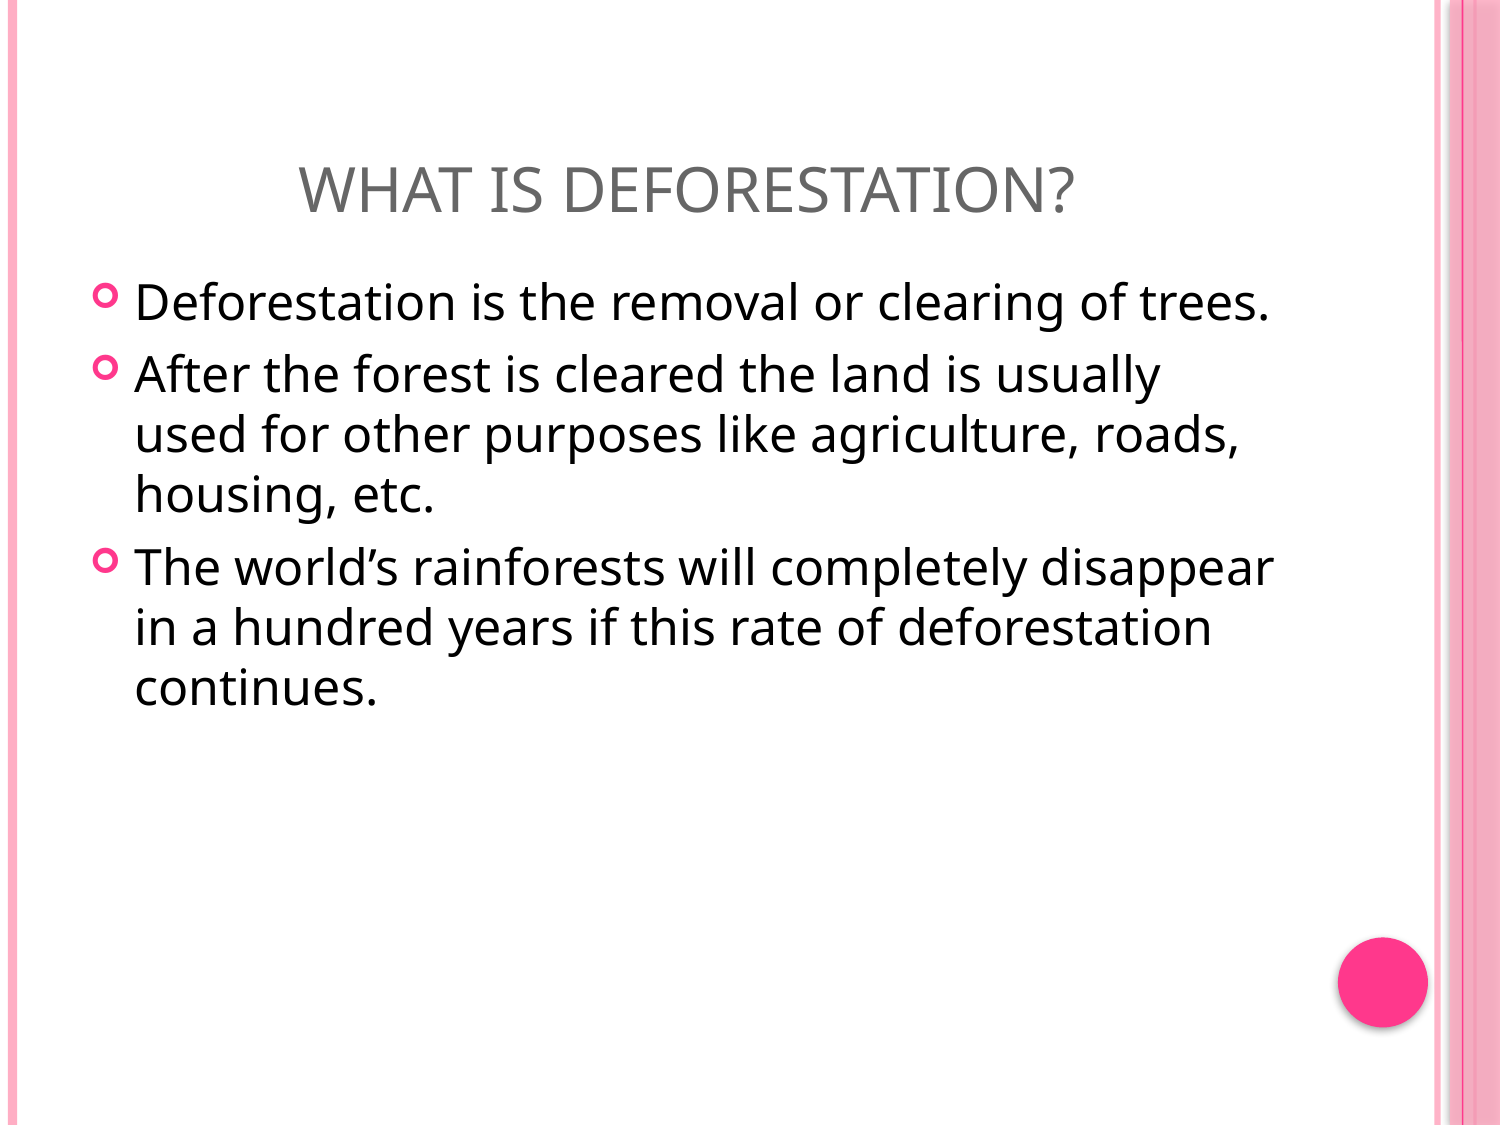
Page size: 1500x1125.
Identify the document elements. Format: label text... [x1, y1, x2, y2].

title What is Deforestation? [75, 45, 1300, 233]
list Deforestation is the removal or clearing of trees. After the forest is cleared the land is usually used for other purposes like agriculture, roads, housing, etc. The world’s rainforests will completely disappear in a hundred years if this rate of deforestation continues. [75, 262, 1300, 1062]
